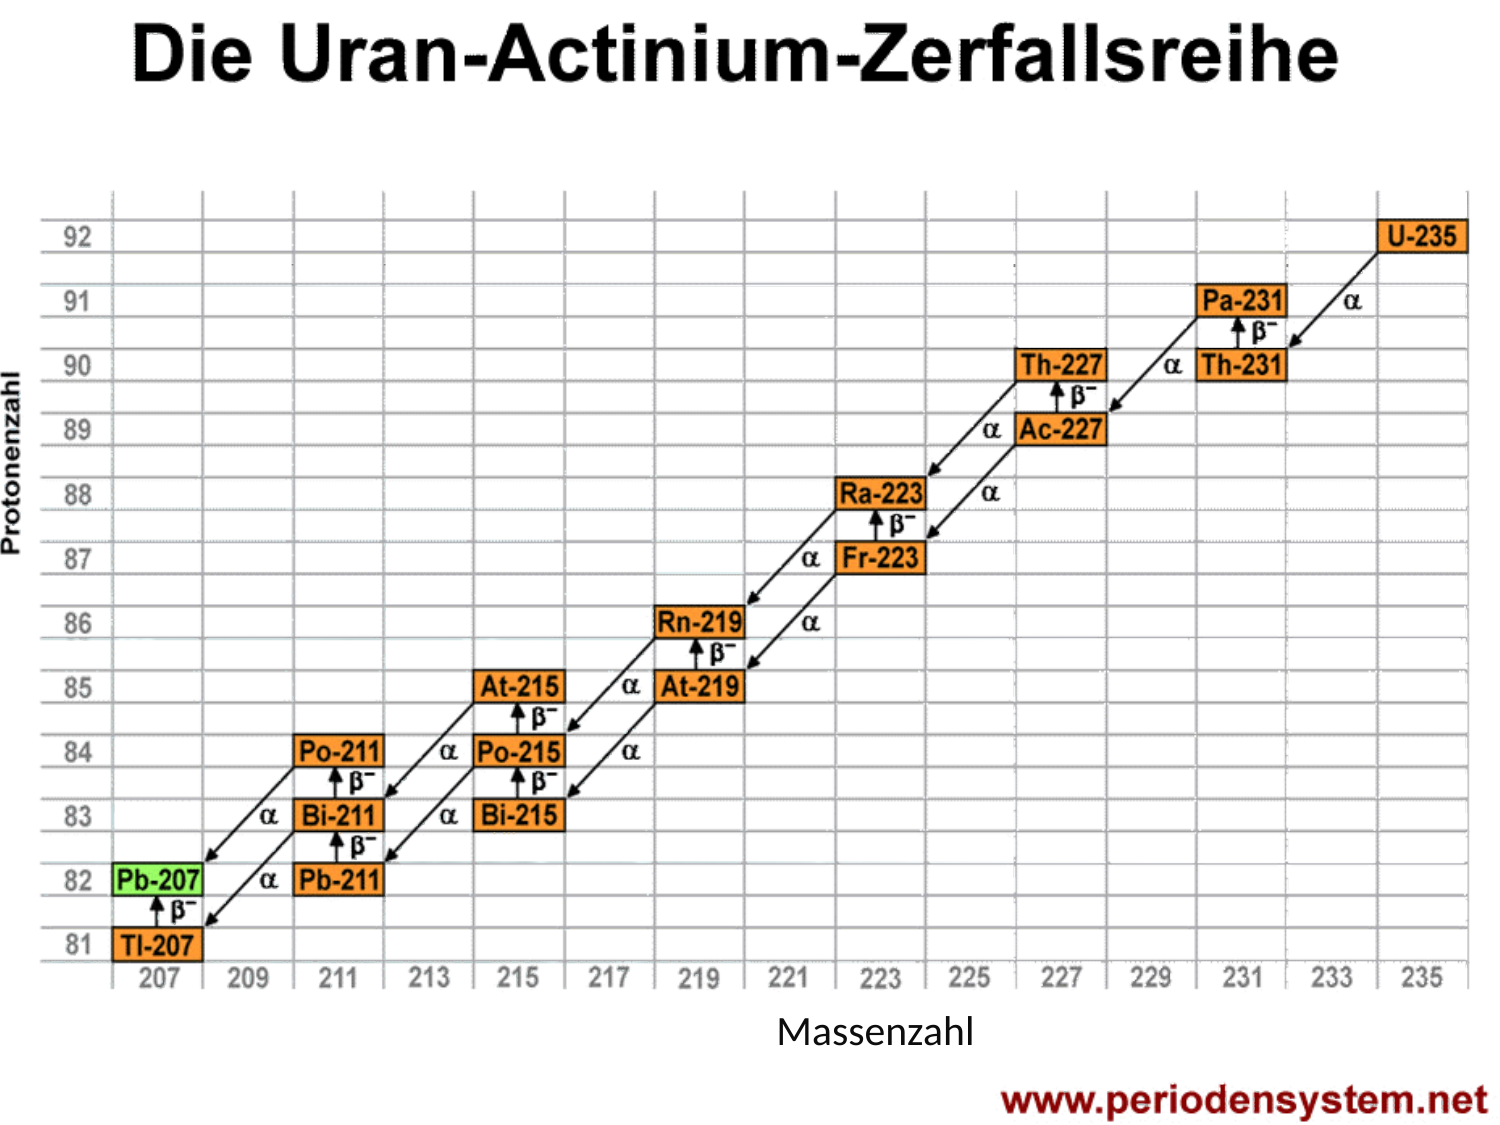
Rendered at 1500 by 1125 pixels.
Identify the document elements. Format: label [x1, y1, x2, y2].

list [0, 0, 1500, 1125]
